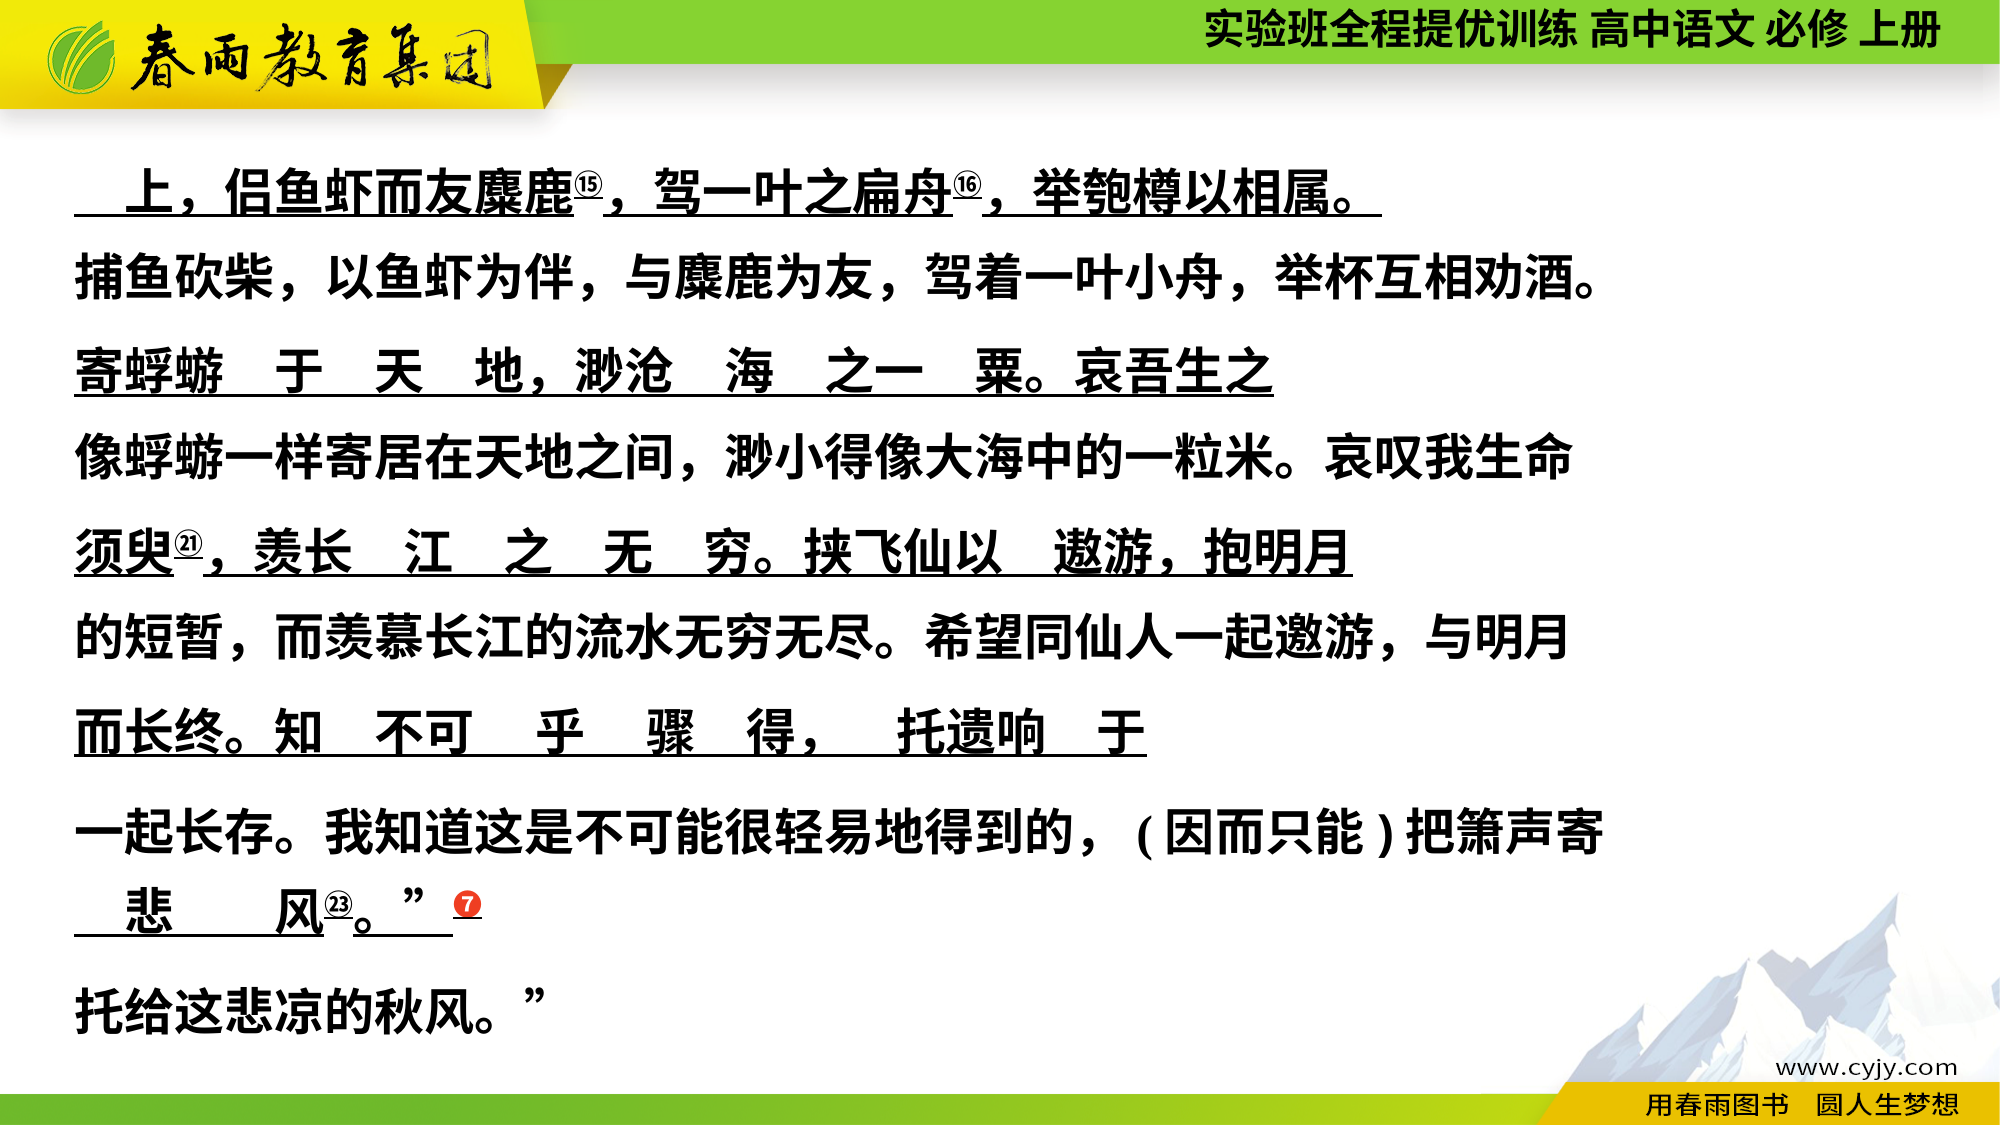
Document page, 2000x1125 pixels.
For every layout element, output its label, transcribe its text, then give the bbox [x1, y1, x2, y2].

picture [0, 0, 2000, 1125]
text_box 捕鱼砍柴，以鱼虾为伴，与麋鹿为友，驾着一叶小舟，举杯互相劝酒。 像蜉蝣一样寄居在天地之间，渺小得像大海中的一粒米。哀叹我生命 的短暂，而羡慕长江的流水无穷无尽。希望同仙人一起邀游，与明月 一起长存。我知道这是不可能很轻易地得到的，(因而只能)把箫声寄 托给这悲凉的秋风。” [59, 208, 1944, 1048]
